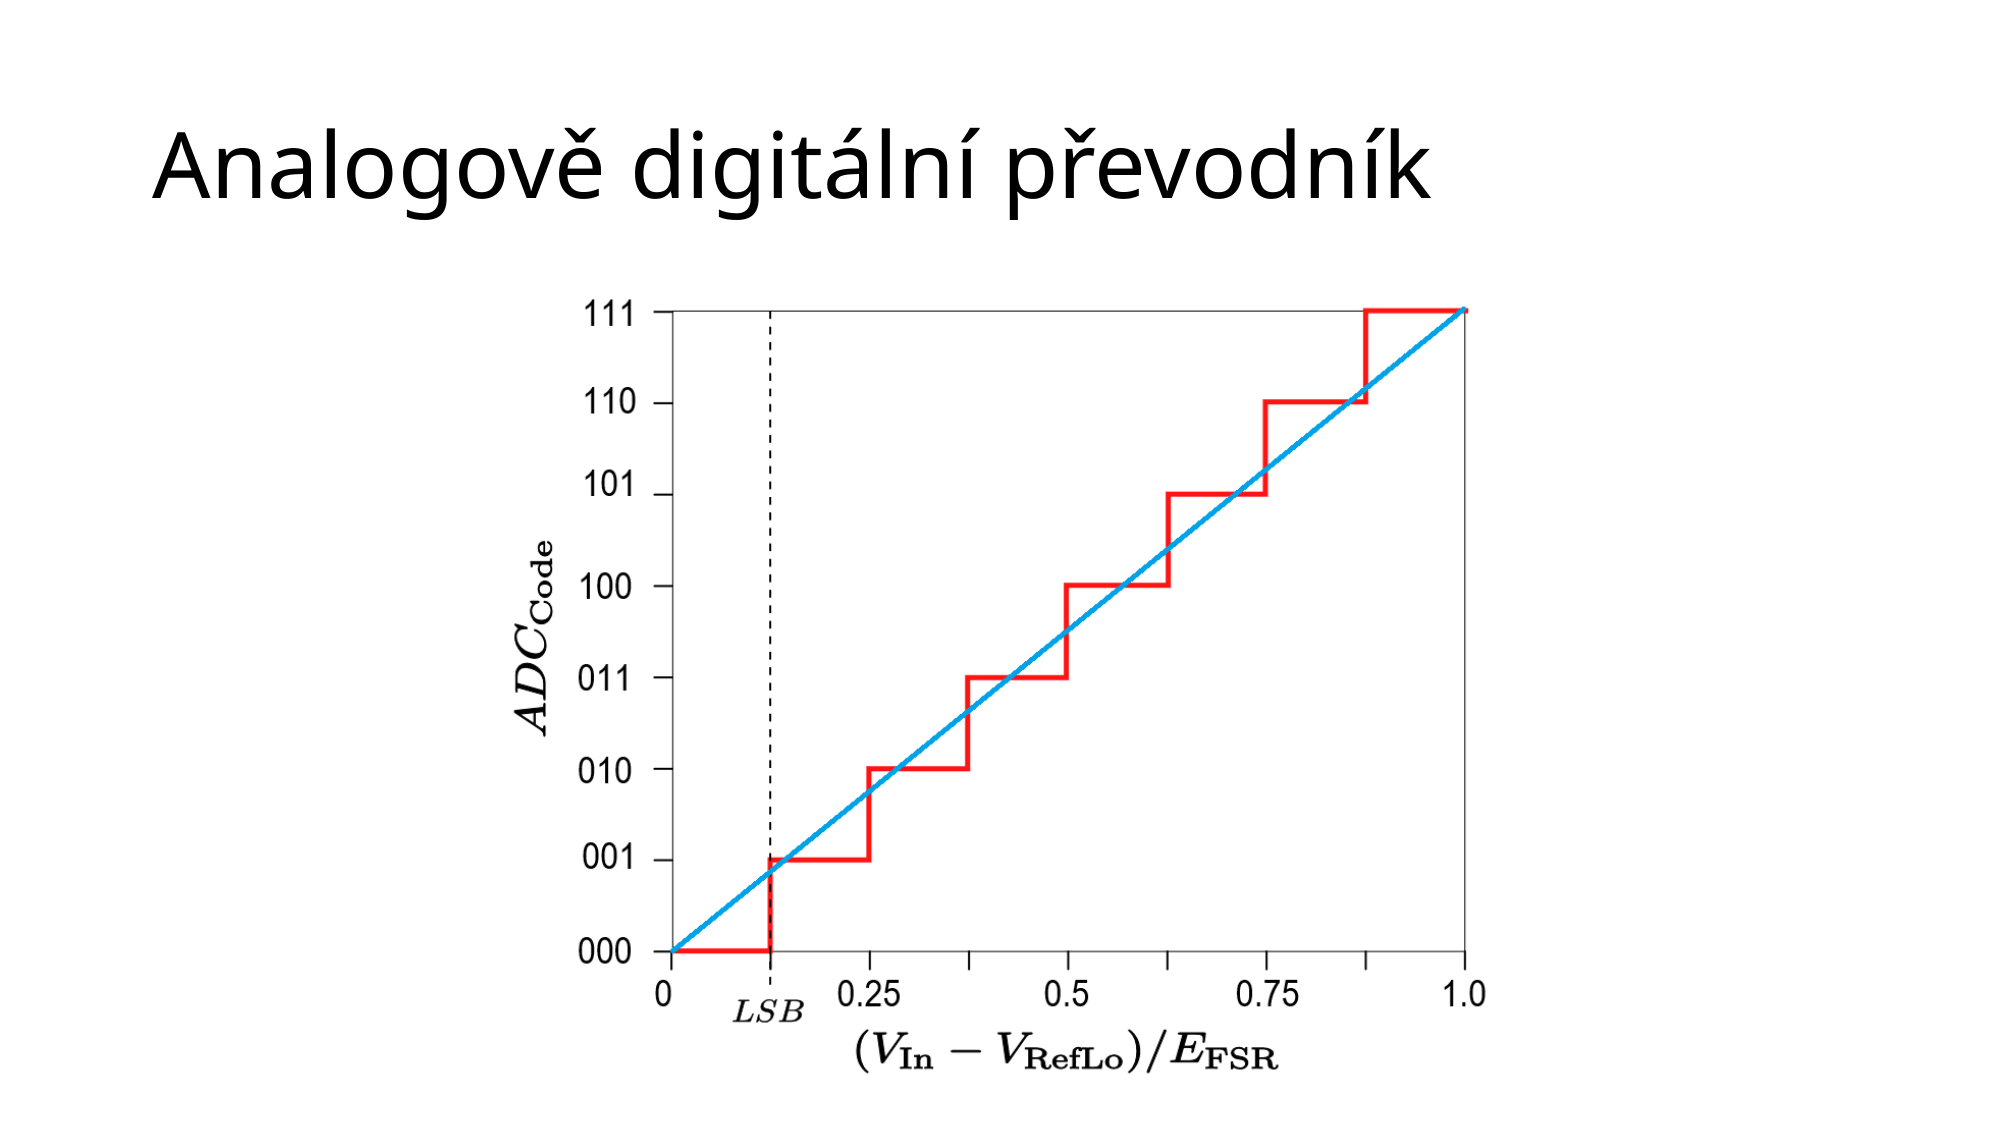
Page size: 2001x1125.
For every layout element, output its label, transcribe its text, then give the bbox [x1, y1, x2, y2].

title Analogově digitální převodník [137, 59, 1863, 278]
picture [490, 277, 1510, 1097]
